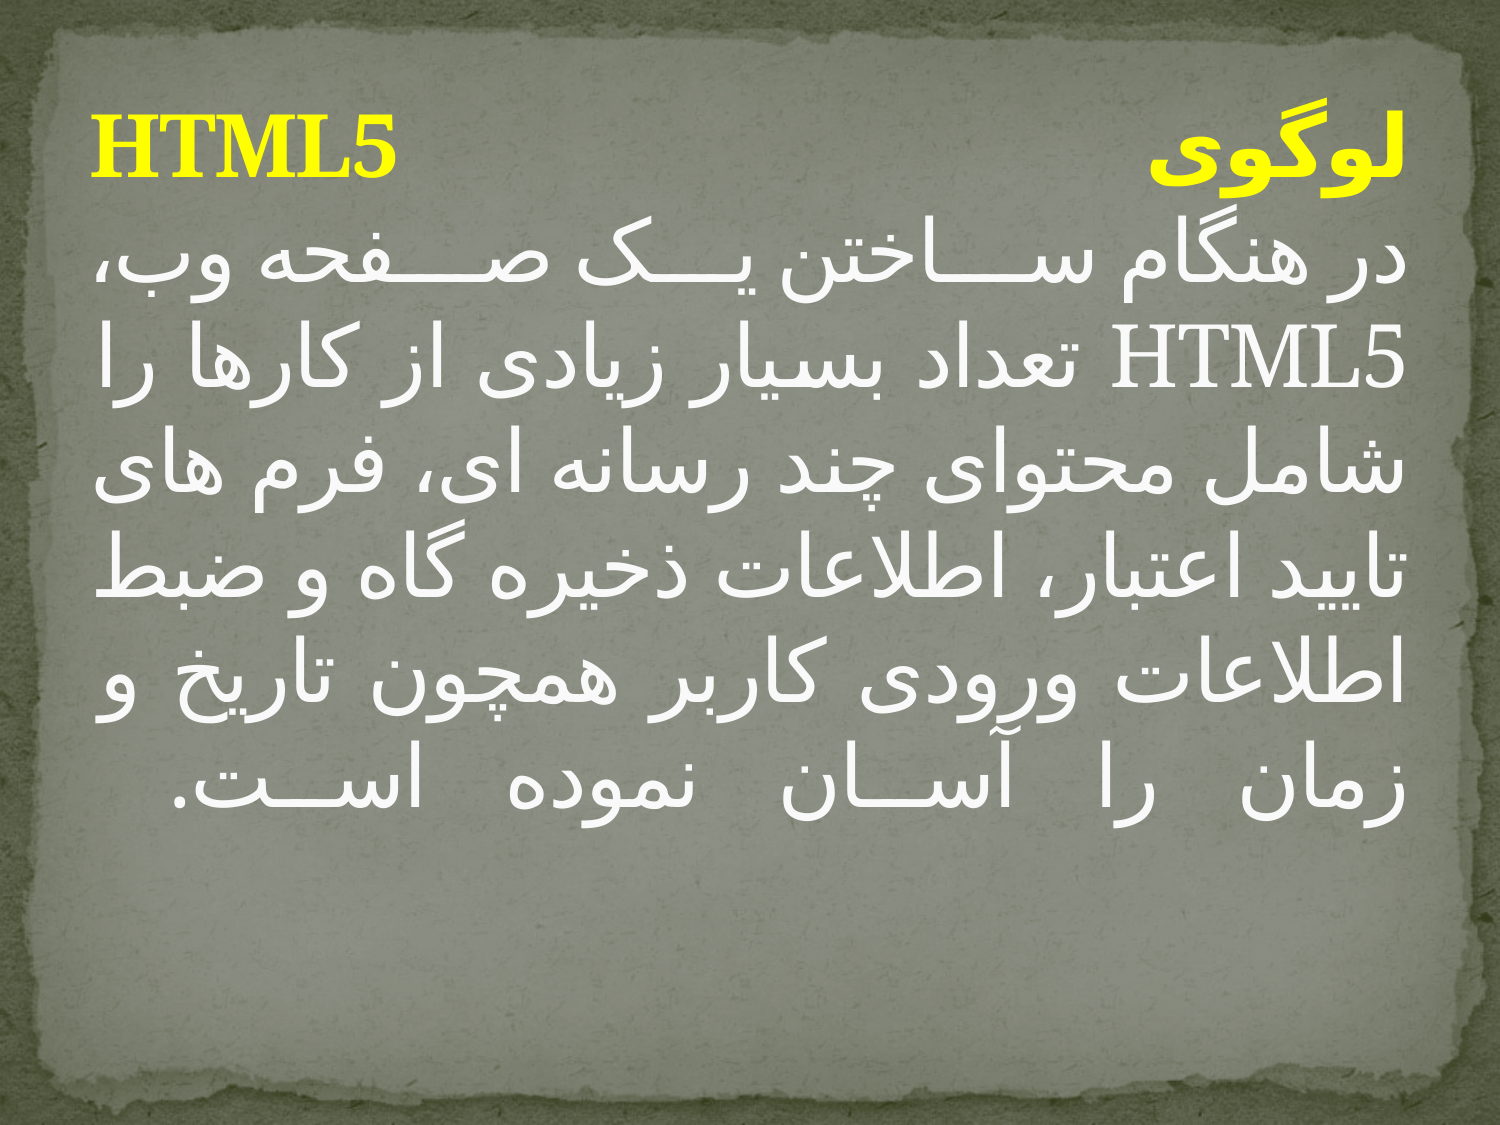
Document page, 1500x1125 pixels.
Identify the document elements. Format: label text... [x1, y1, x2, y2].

title لوگوی HTML5 در هنگام ساختن یک صفحه وب، HTML5 تعداد بسیار زیادی از کارها را شامل محتوای چند رسانه ای، فرم های تایید اعتبار، اطلاعات ذخیره گاه و ضبط اطلاعات ورودی کاربر همچون تاریخ و زمان را آسان نموده است. [74, 24, 1425, 938]
